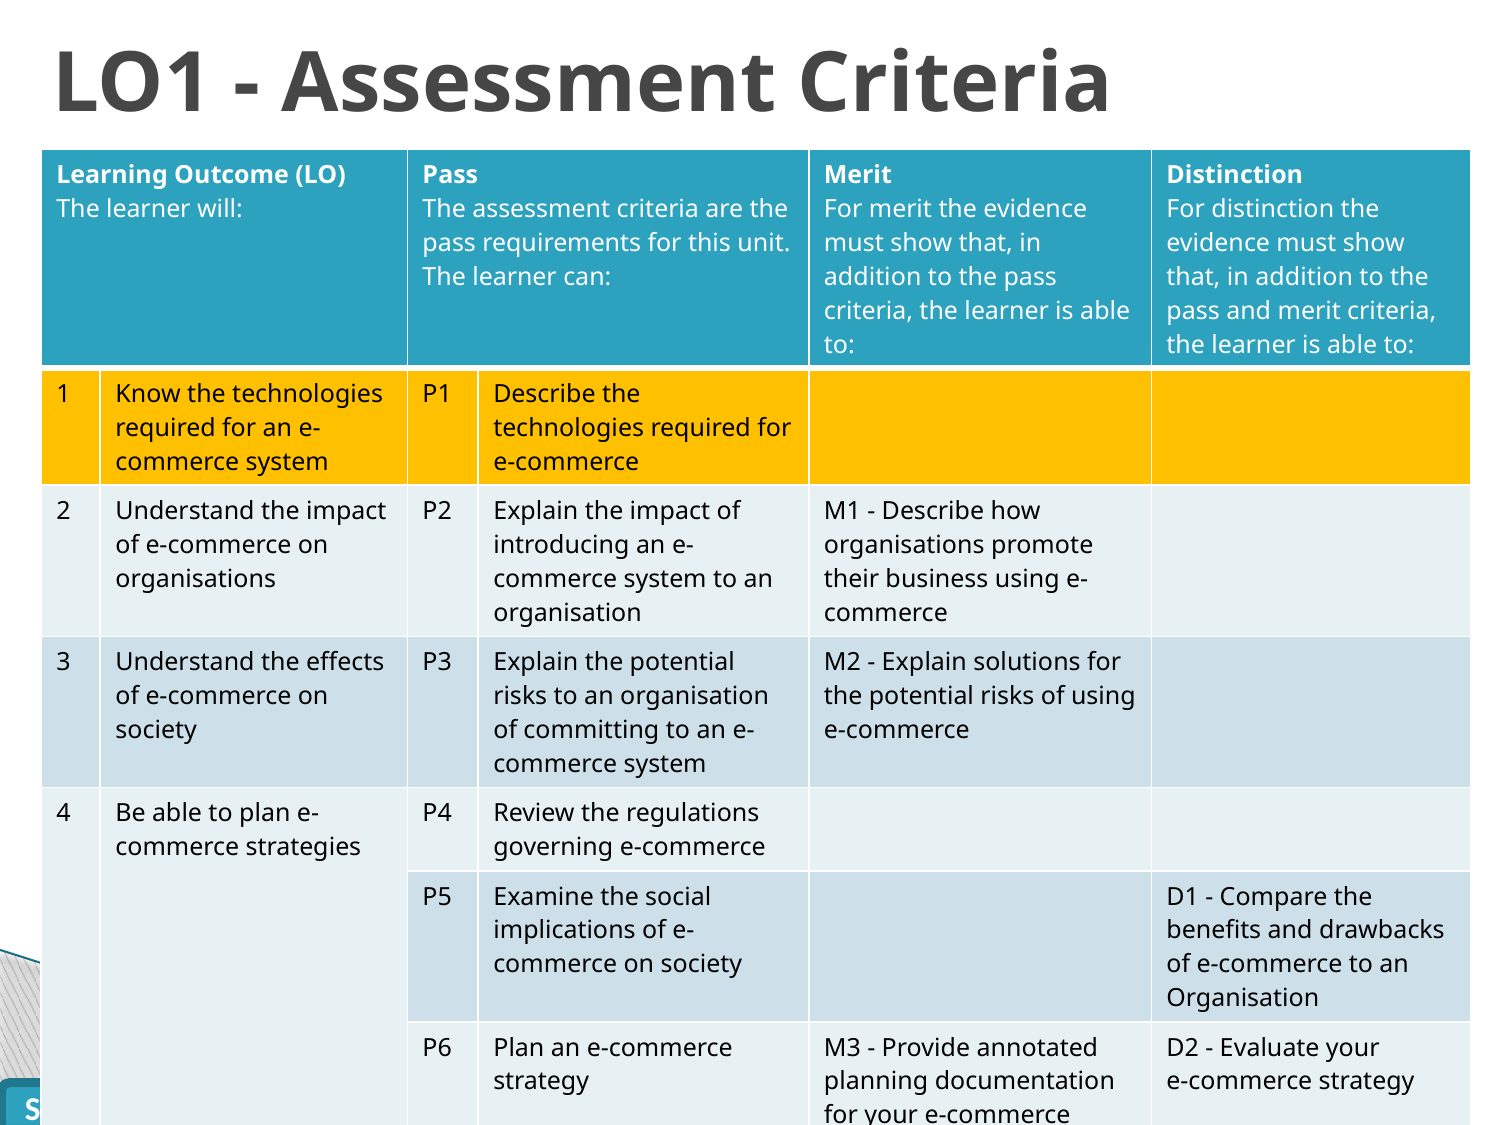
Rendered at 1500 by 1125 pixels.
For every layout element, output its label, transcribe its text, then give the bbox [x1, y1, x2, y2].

table_cell Describe the technologies required for e-commerce [479, 371, 808, 484]
table_cell P2 [408, 486, 477, 636]
table_cell P3 [408, 637, 477, 787]
table_cell Explain the potential risks to an organisation of committing to an e-commerce system [479, 637, 808, 787]
table_cell Examine the social implications of e-commerce on society [479, 872, 808, 1021]
table_cell Know the technologies required for an e-commerce system [101, 371, 407, 484]
table_header Distinction For distinction the evidence must show that, in addition to the pass and merit criteria, the learner is able to: [1152, 150, 1470, 365]
table_cell Plan an e-commerce strategy [479, 1023, 808, 1125]
table_cell 1 [42, 371, 99, 484]
table_cell M3 - Provide annotated planning documentation for your e-commerce strategy [810, 1023, 1151, 1125]
table_header Merit For merit the evidence must show that, in addition to the pass criteria, the learner is able to: [810, 150, 1151, 365]
table_cell D2 - Evaluate your e-commerce strategy [1152, 1023, 1470, 1125]
table_cell 2 [42, 486, 99, 636]
table_cell Review the regulations governing e-commerce [479, 788, 808, 870]
table_cell 4 [42, 788, 99, 1125]
table_cell [1152, 371, 1470, 484]
table_cell P5 [408, 872, 477, 1021]
table_cell M1 - Describe how organisations promote their business using e-commerce [810, 486, 1151, 636]
table_cell [810, 788, 1151, 870]
table_cell M2 - Explain solutions for the potential risks of using e-commerce [810, 637, 1151, 787]
table_cell [810, 872, 1151, 1021]
table_cell P4 [408, 788, 477, 870]
table_cell P1 [408, 371, 477, 484]
table_cell Understand the impact of e-commerce on organisations [101, 486, 407, 636]
table_cell Explain the impact of introducing an e-commerce system to an organisation [479, 486, 808, 636]
table_header Learning Outcome (LO) The learner will: [42, 150, 407, 365]
table_cell [810, 371, 1151, 484]
table_cell [1152, 637, 1470, 787]
table_cell [1152, 486, 1470, 636]
table_cell P6 [408, 1023, 477, 1125]
table_cell [1152, 788, 1470, 870]
title LO1 - Assessment Criteria [37, 19, 1471, 138]
table_cell Understand the effects of e-commerce on society [101, 637, 407, 787]
table_cell 3 [42, 637, 99, 787]
table_cell D1 - Compare the benefits and drawbacks of e-commerce to an Organisation [1152, 872, 1470, 1021]
table_header Pass The assessment criteria are the pass requirements for this unit. The learner can: [408, 150, 808, 365]
table_cell Be able to plan e-commerce strategies [101, 788, 407, 1125]
